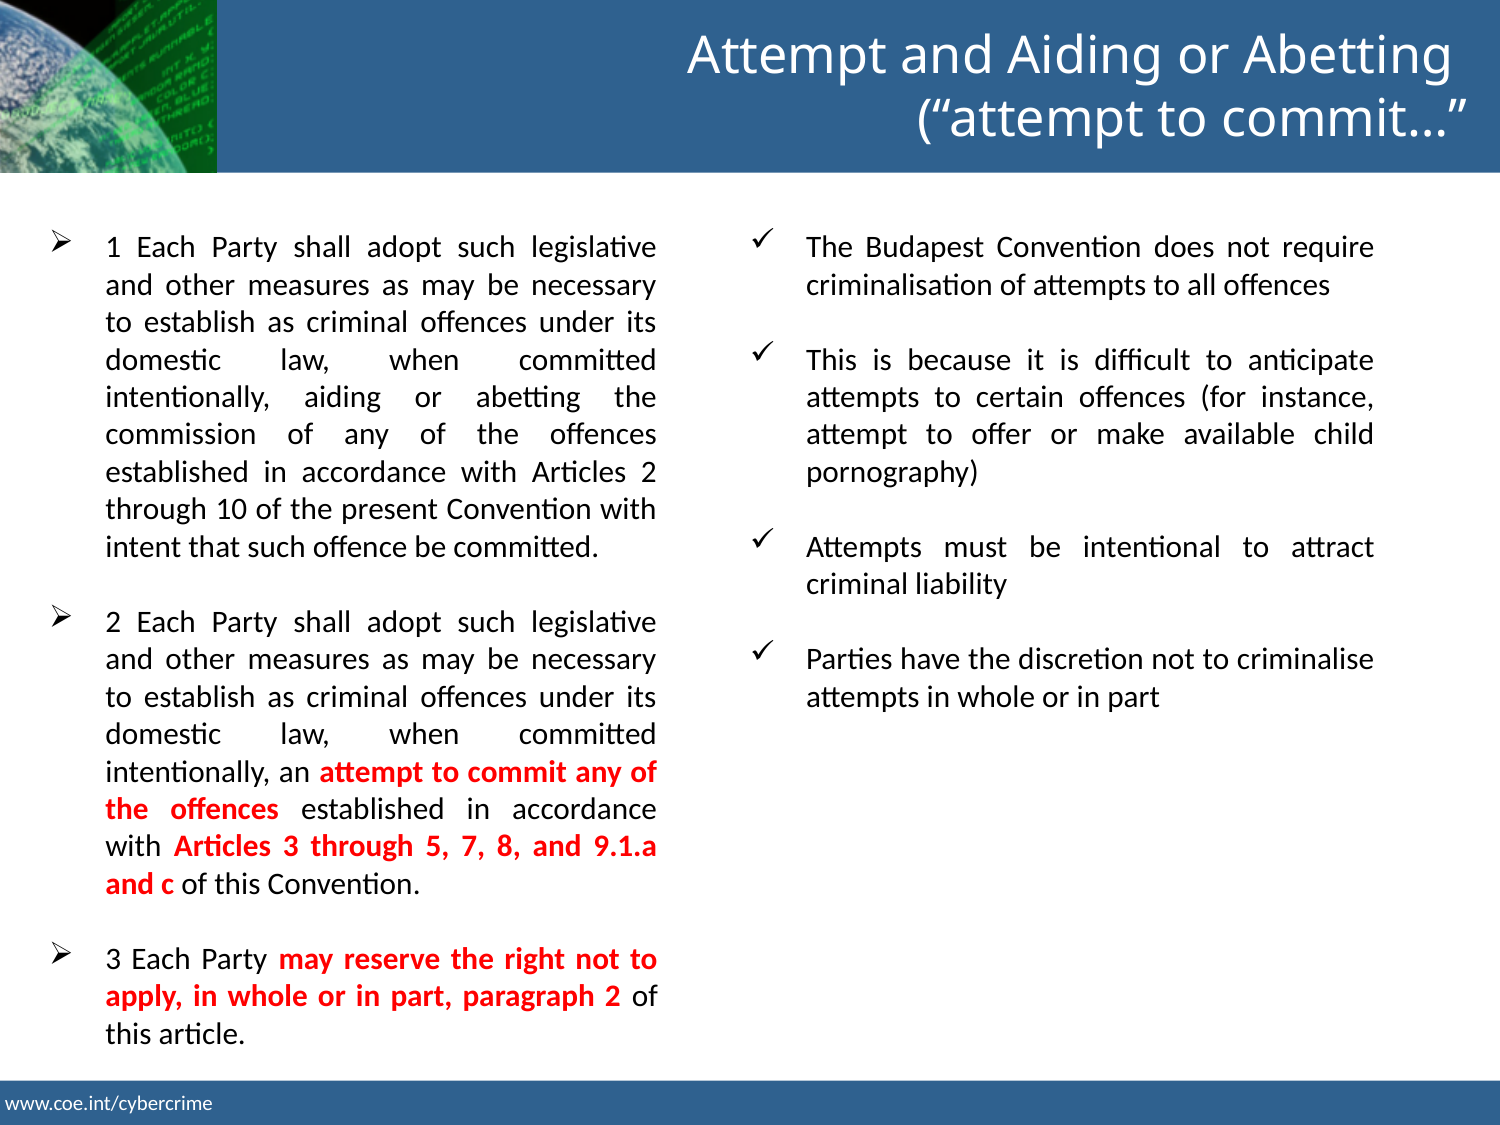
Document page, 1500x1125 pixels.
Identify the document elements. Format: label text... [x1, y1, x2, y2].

picture [0, 0, 217, 173]
text_box The Budapest Convention does not require criminalisation of attempts to all offences This is because it is difficult to anticipate attempts to certain offences (for instance, attempt to offer or make available child pornography) Attempts must be intentional to attract criminal liability Parties have the discretion not to criminalise attempts in whole or in part [735, 219, 1390, 721]
text_box Attempt and Aiding or Abetting (“attempt to commit…” [230, 14, 1483, 155]
text_box 1 Each Party shall adopt such legislative and other measures as may be necessary to establish as criminal offences under its domestic law, when committed intentionally, aiding or abetting the commission of any of the offences established in accordance with Articles 2 through 10 of the present Convention with intent that such offence be committed. 2 Each Party shall adopt such legislative and other measures as may be necessary to establish as criminal offences under its domestic law, when committed intentionally, an attempt to commit any of the offences established in accordance with Articles 3 through 5, 7, 8, and 9.1.a and c of this Convention. 3 Each Party may reserve the right not to apply, in whole or in part, paragraph 2 of this article. [34, 219, 673, 1058]
